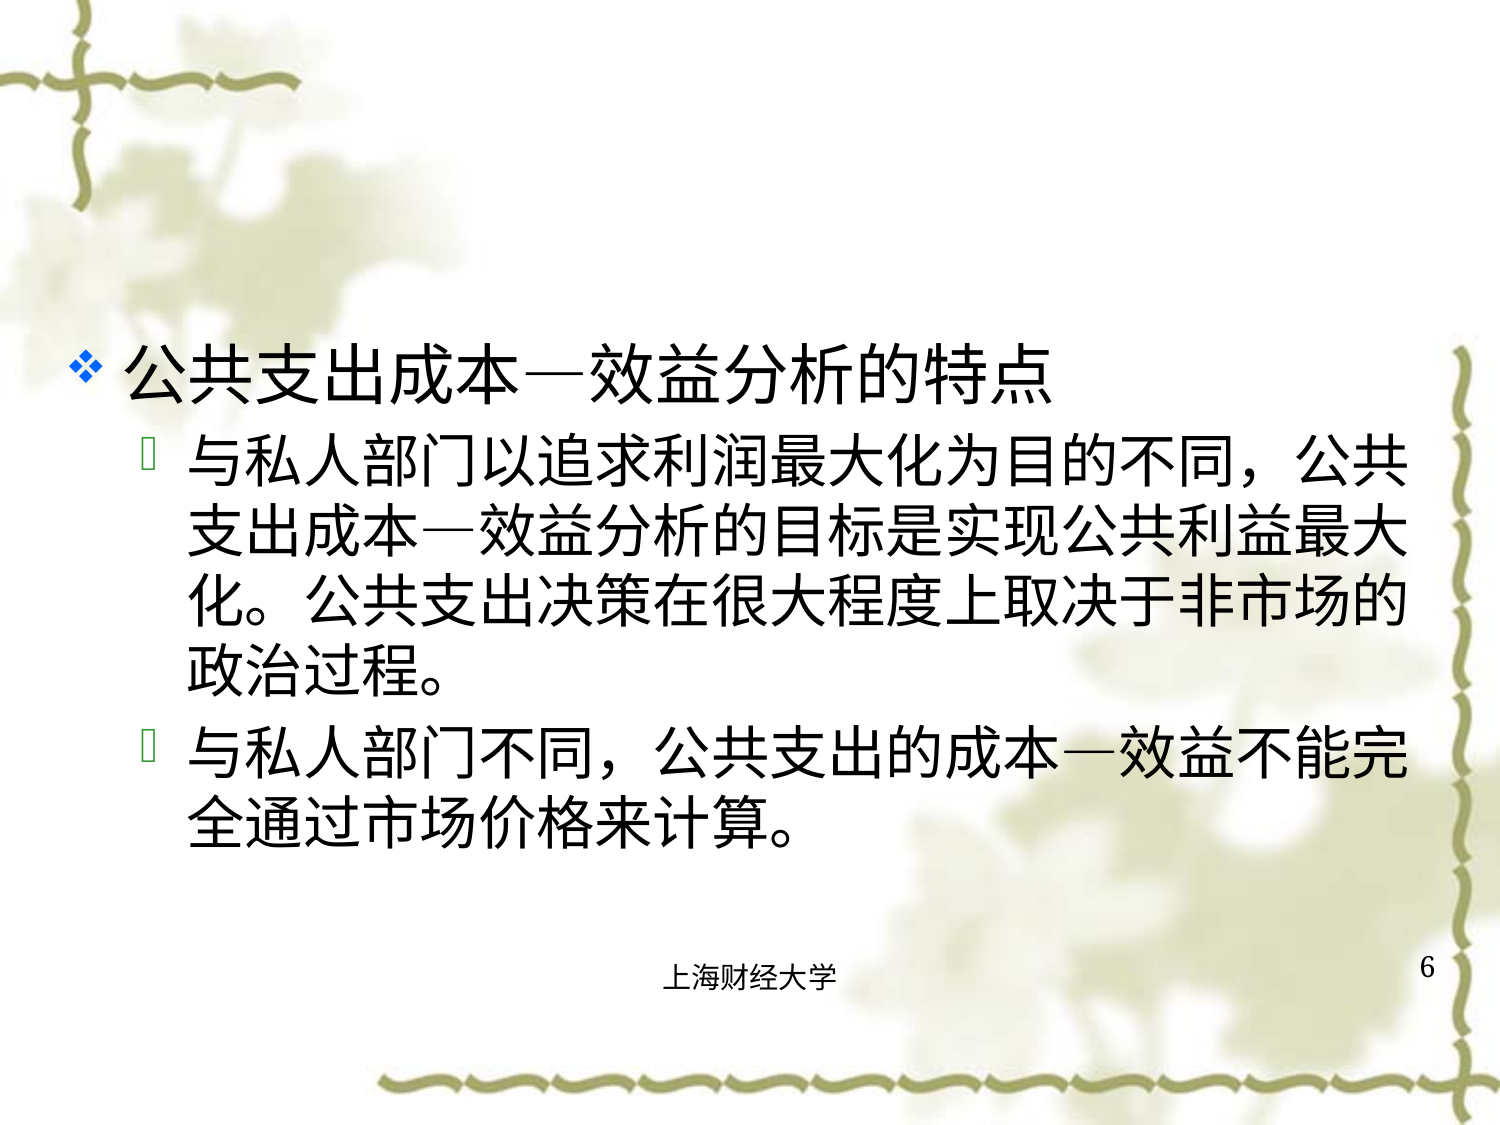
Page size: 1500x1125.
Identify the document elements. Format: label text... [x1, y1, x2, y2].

picture [0, 0, 1500, 1125]
slide_number 6 [1074, 940, 1451, 1066]
list 公共支出成本—效益分析的特点 与私人部门以追求利润最大化为目的不同，公共支出成本—效益分析的目标是实现公共利益最大化。公共支出决策在很大程度上取决于非市场的政治过程。 与私人部门不同，公共支出的成本—效益不能完全通过市场价格来计算。 [49, 324, 1452, 963]
footer 上海财经大学 [512, 952, 988, 1066]
